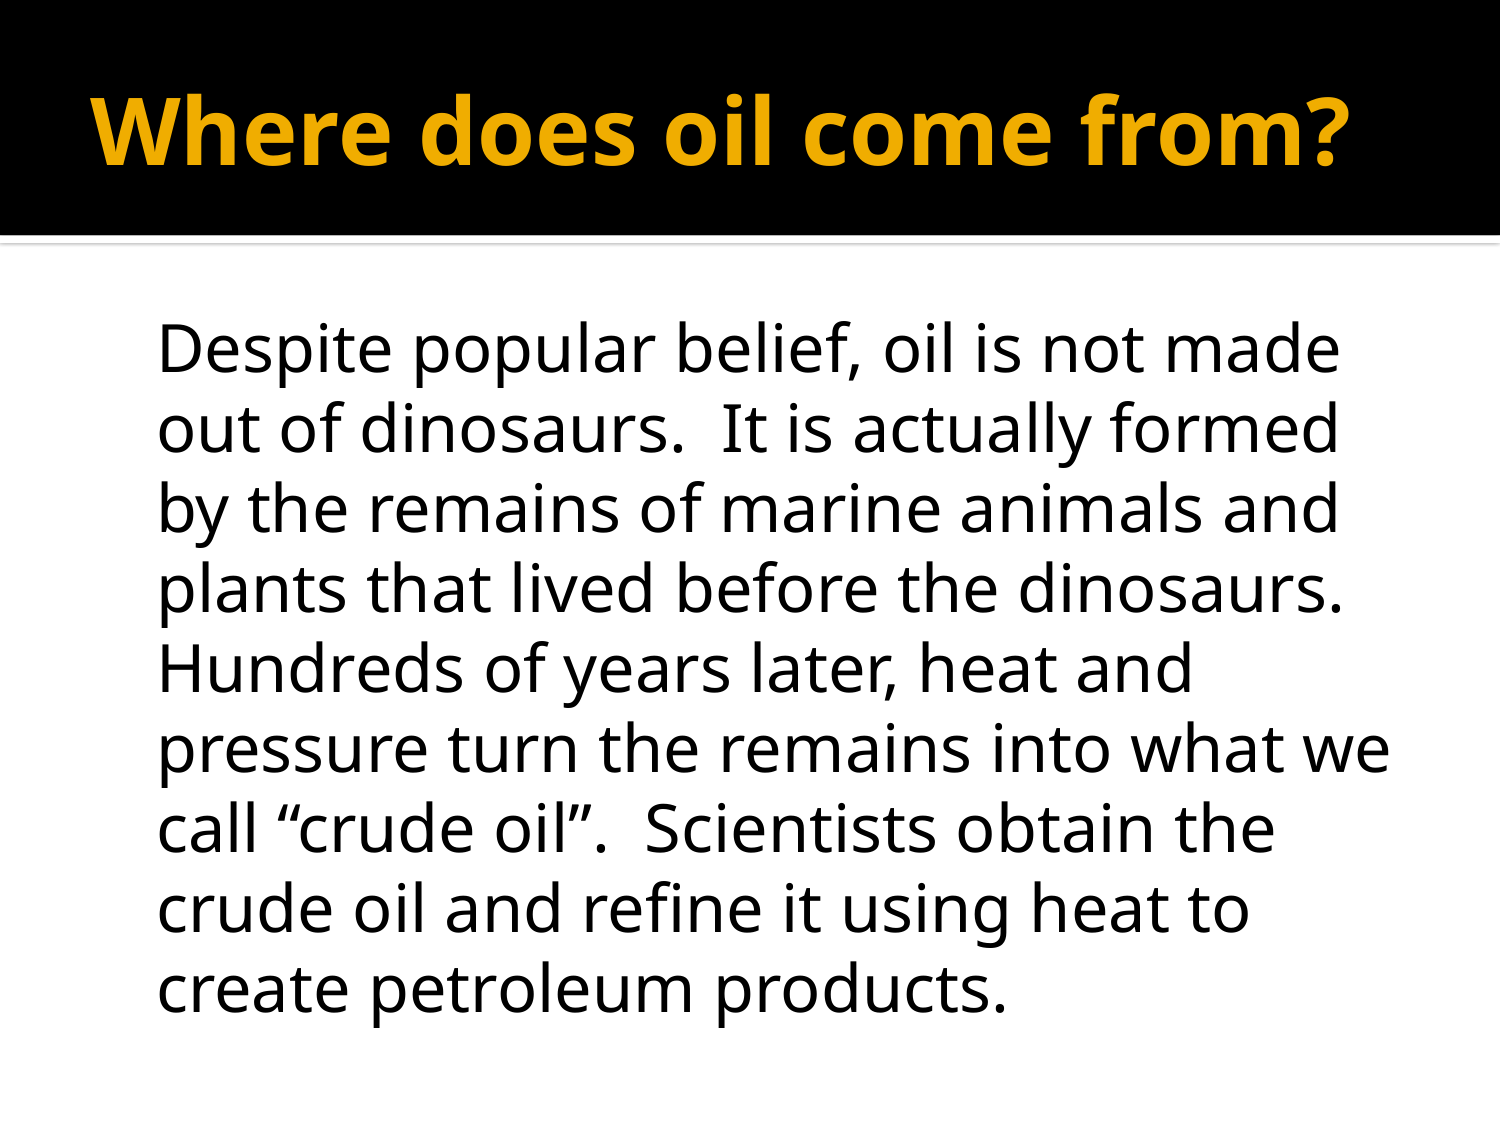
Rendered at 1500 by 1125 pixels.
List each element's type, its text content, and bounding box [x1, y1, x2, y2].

title Where does oil come from? [75, 25, 1425, 231]
list Despite popular belief, oil is not made out of dinosaurs. It is actually formed by the remains of marine animals and plants that lived before the dinosaurs. Hundreds of years later, heat and pressure turn the remains into what we call “crude oil”. Scientists obtain the crude oil and refine it using heat to create petroleum products. [75, 291, 1425, 1050]
